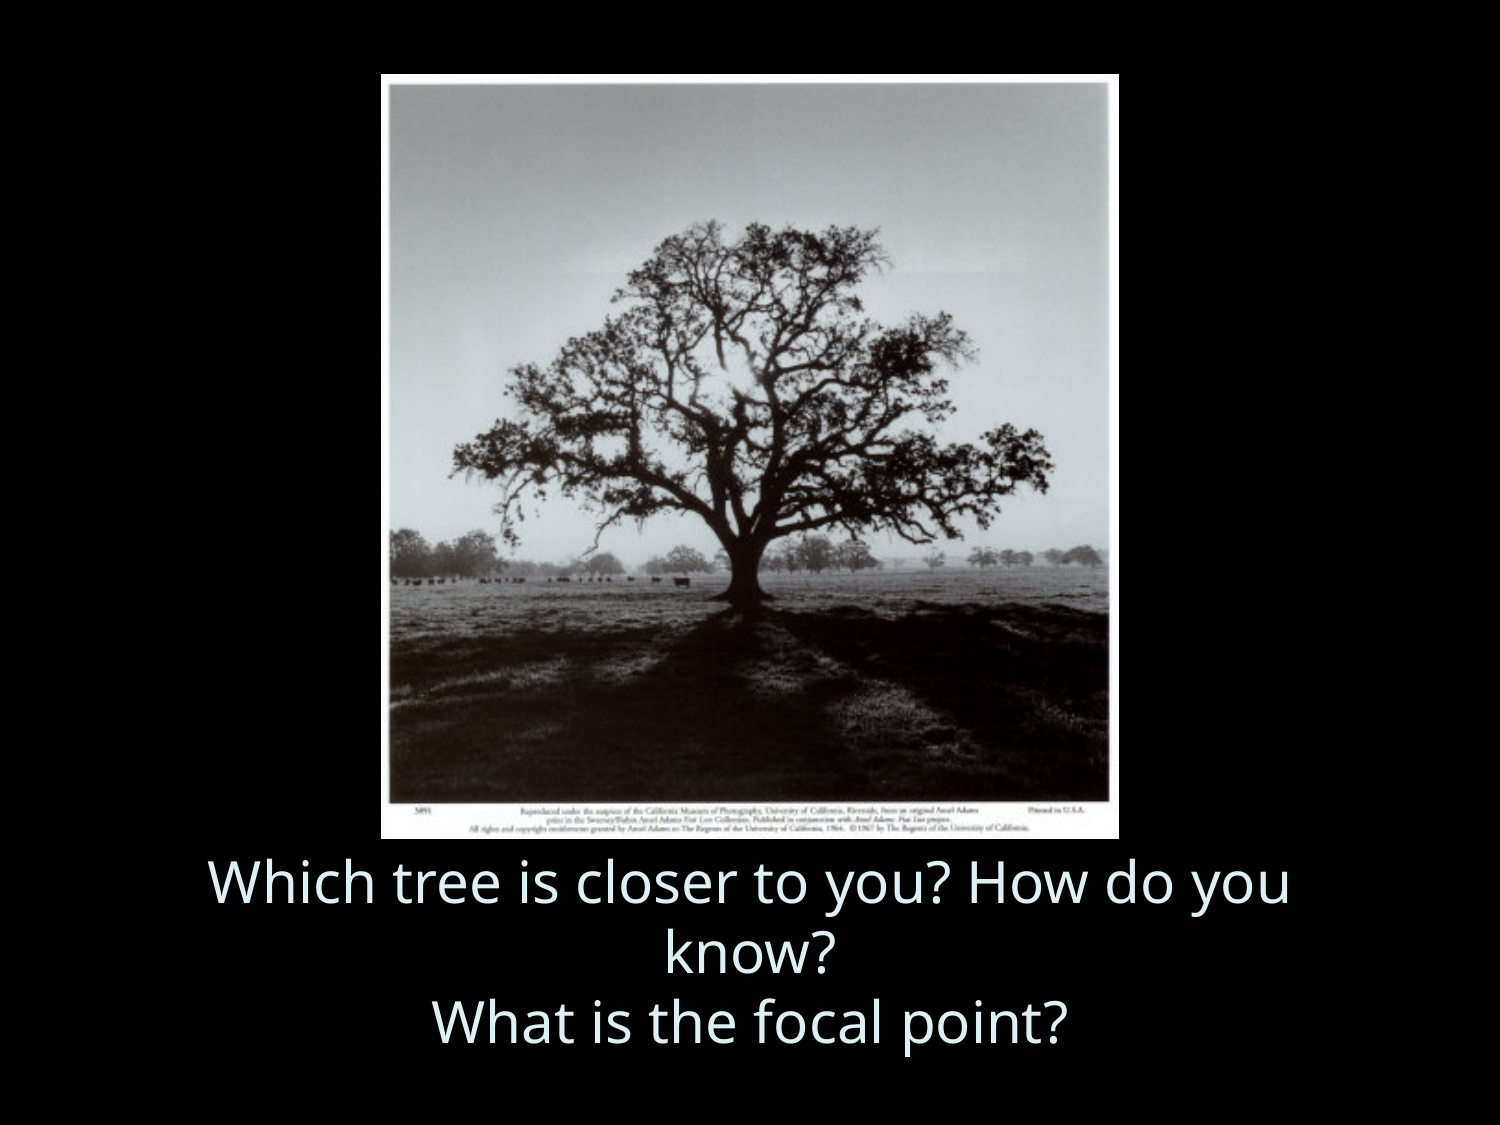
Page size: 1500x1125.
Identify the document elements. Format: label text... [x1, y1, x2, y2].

picture [381, 74, 1119, 839]
text_box Which tree is closer to you? How do you know? What is the focal point? [174, 837, 1325, 1063]
